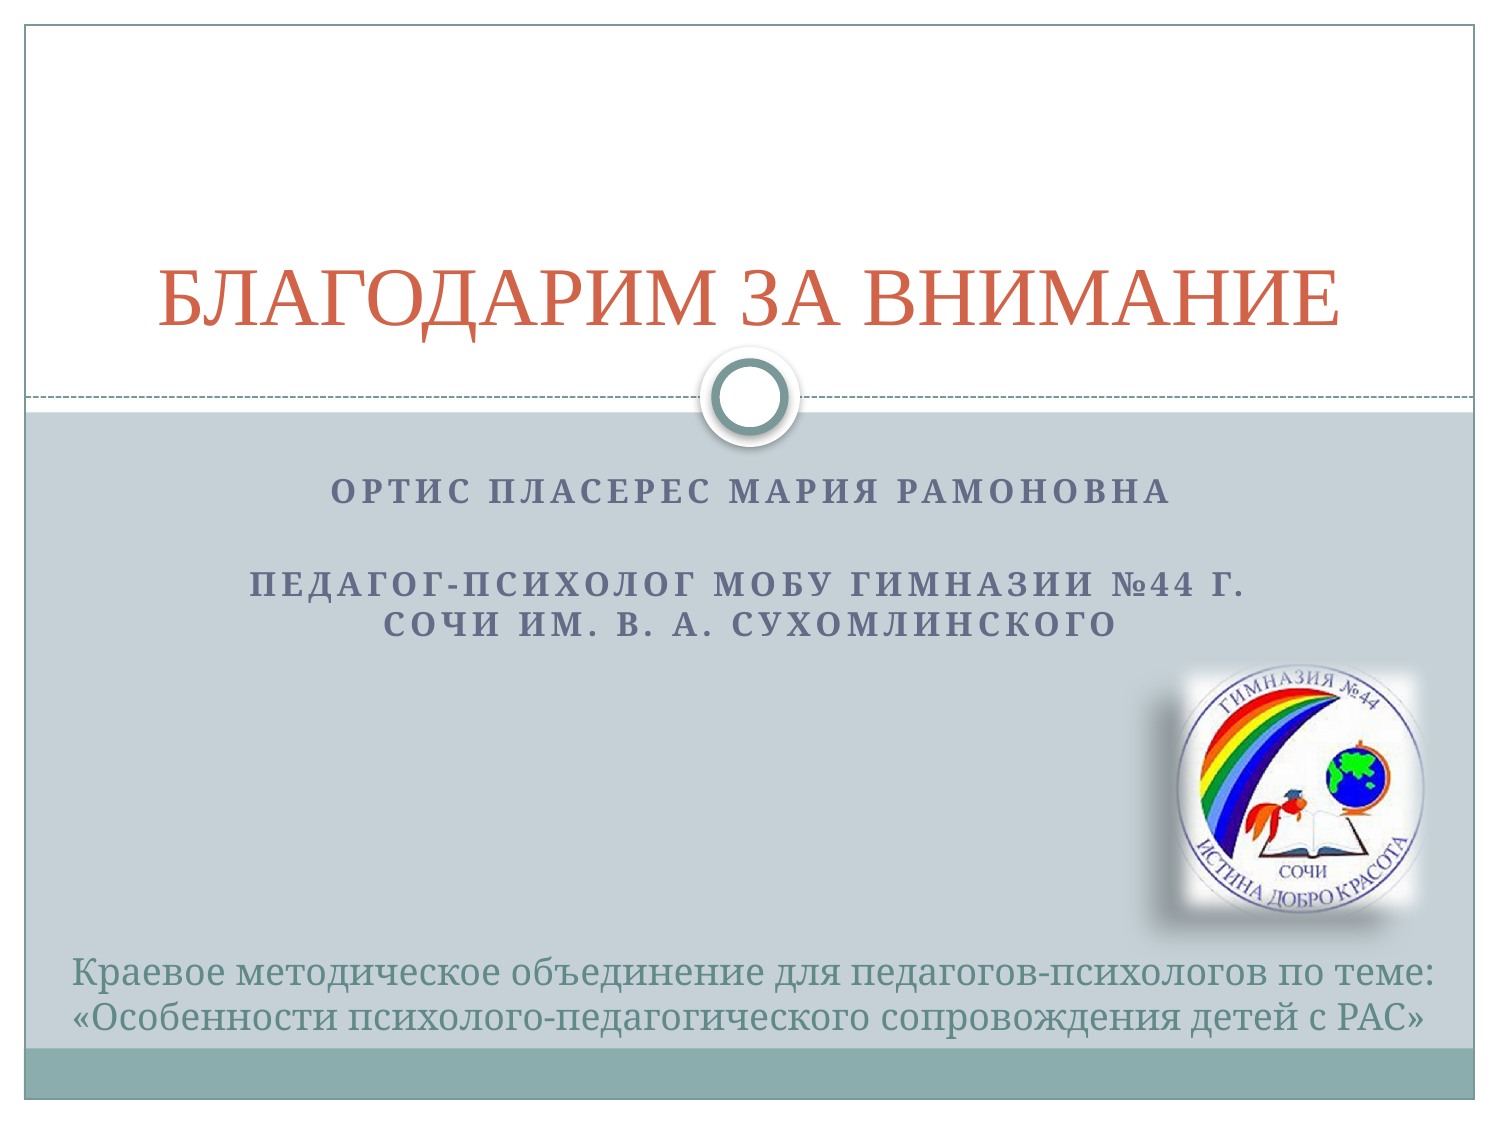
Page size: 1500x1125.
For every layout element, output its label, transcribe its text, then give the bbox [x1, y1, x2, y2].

picture [1166, 656, 1434, 924]
title БЛАГОДАРИМ ЗА ВНИМАНИЕ [112, 62, 1388, 350]
text_box Краевое методическое объединение для педагогов-психологов по теме: «Особенности психолого-педагогического сопровождения детей с РАС» [56, 940, 1452, 1046]
subtitle Ортис пласерес Мария рамоновна педагог-психолог МОБУ гимназии №44 г. Сочи им. В. а. Сухомлинского [225, 462, 1275, 750]
